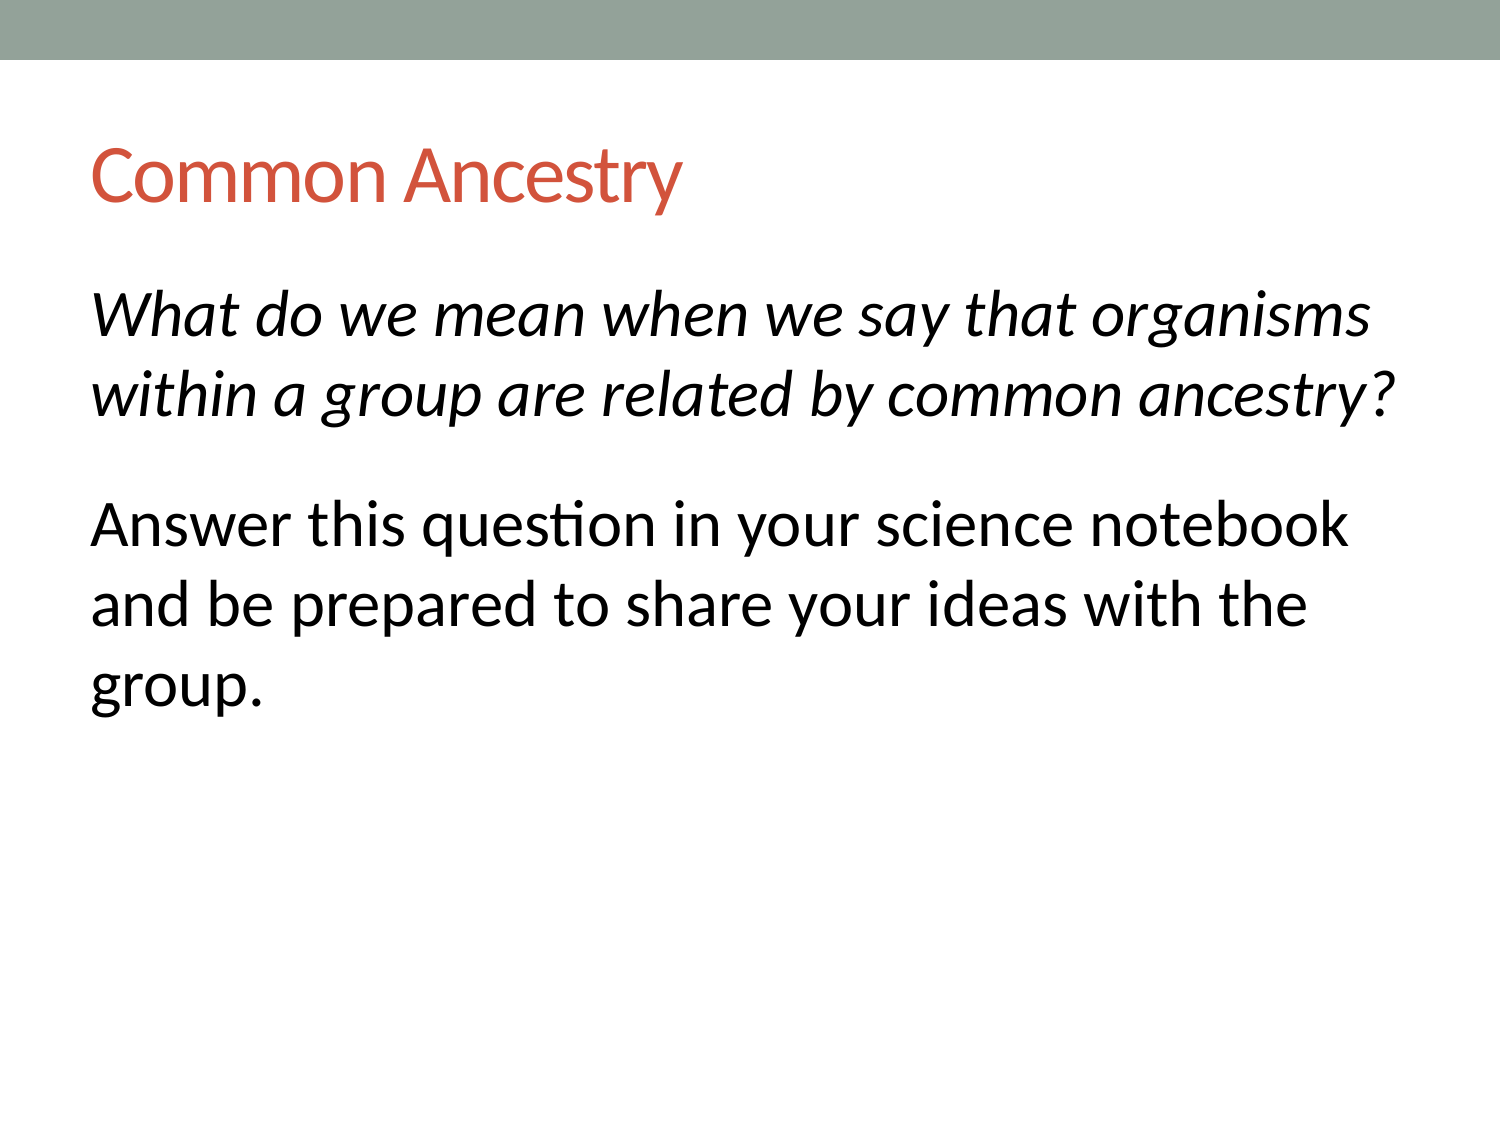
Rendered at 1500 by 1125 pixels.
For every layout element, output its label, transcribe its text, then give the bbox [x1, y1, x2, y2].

title Common Ancestry [75, 87, 1425, 250]
list What do we mean when we say that organisms within a group are related by common ancestry? Answer this question in your science notebook and be prepared to share your ideas with the group. [75, 262, 1450, 1063]
